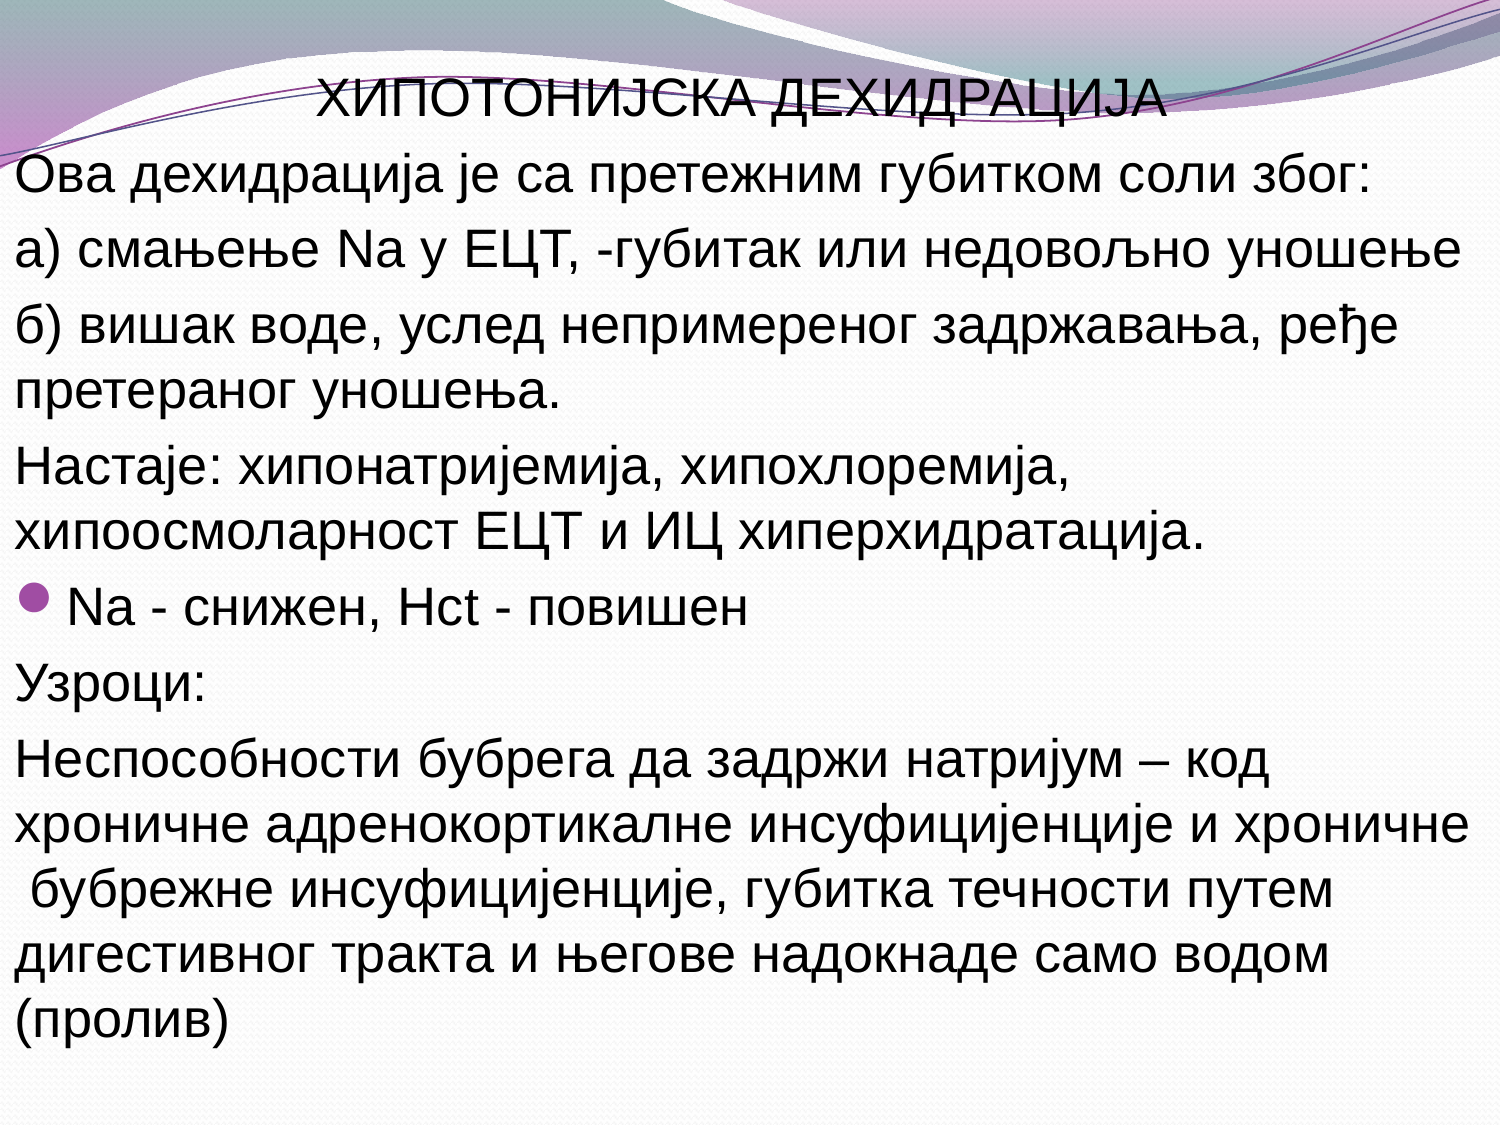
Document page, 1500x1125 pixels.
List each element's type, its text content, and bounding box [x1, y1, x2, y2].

list ХИПОТОНИЈСКА ДЕХИДРАЦИЈА Ова дехидрација је са претежним губитком соли због: а) смањење Nа у ЕЦТ, -губитак или недовољно уношење б) вишак воде, услед непримереног задржавања, ређе претераног уношења. Настаје: хипонатријемија, хипохлоремија, хипоосмоларност ЕЦТ и ИЦ хиперхидратација. Nа - снижен, Hct - повишен Узроци: Неспособности бубрега да задржи натријум – код хроничне адренокортикалне инсуфицијенције и хроничне бубрежне инсуфицијенције, губитка течности путем дигестивног тракта и његове надокнаде само водом (пролив) [0, 54, 1500, 1094]
